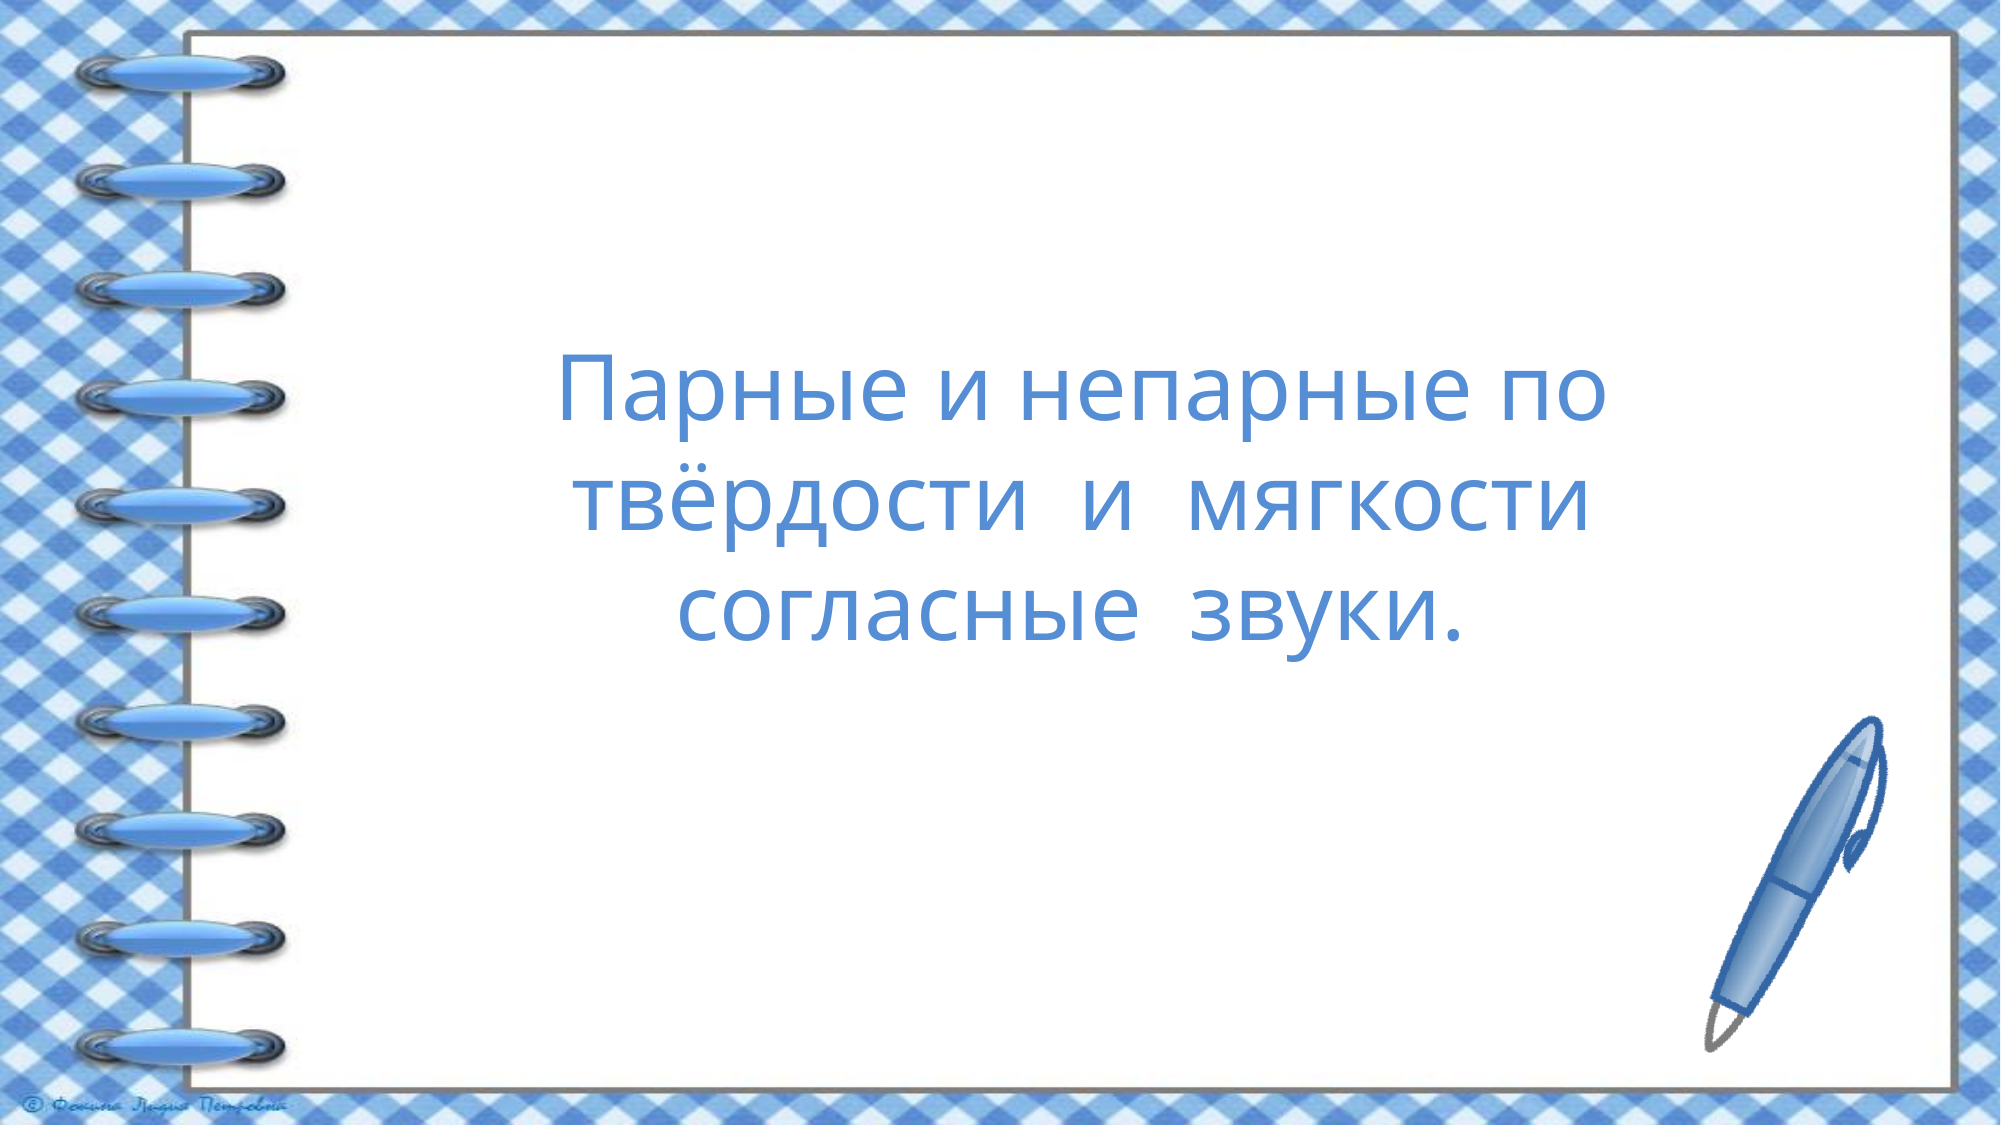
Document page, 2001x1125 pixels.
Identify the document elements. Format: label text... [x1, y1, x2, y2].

picture [0, 0, 2001, 1125]
text_box Парные и непарные по твёрдости и мягкости согласные звуки. [432, 321, 1733, 709]
